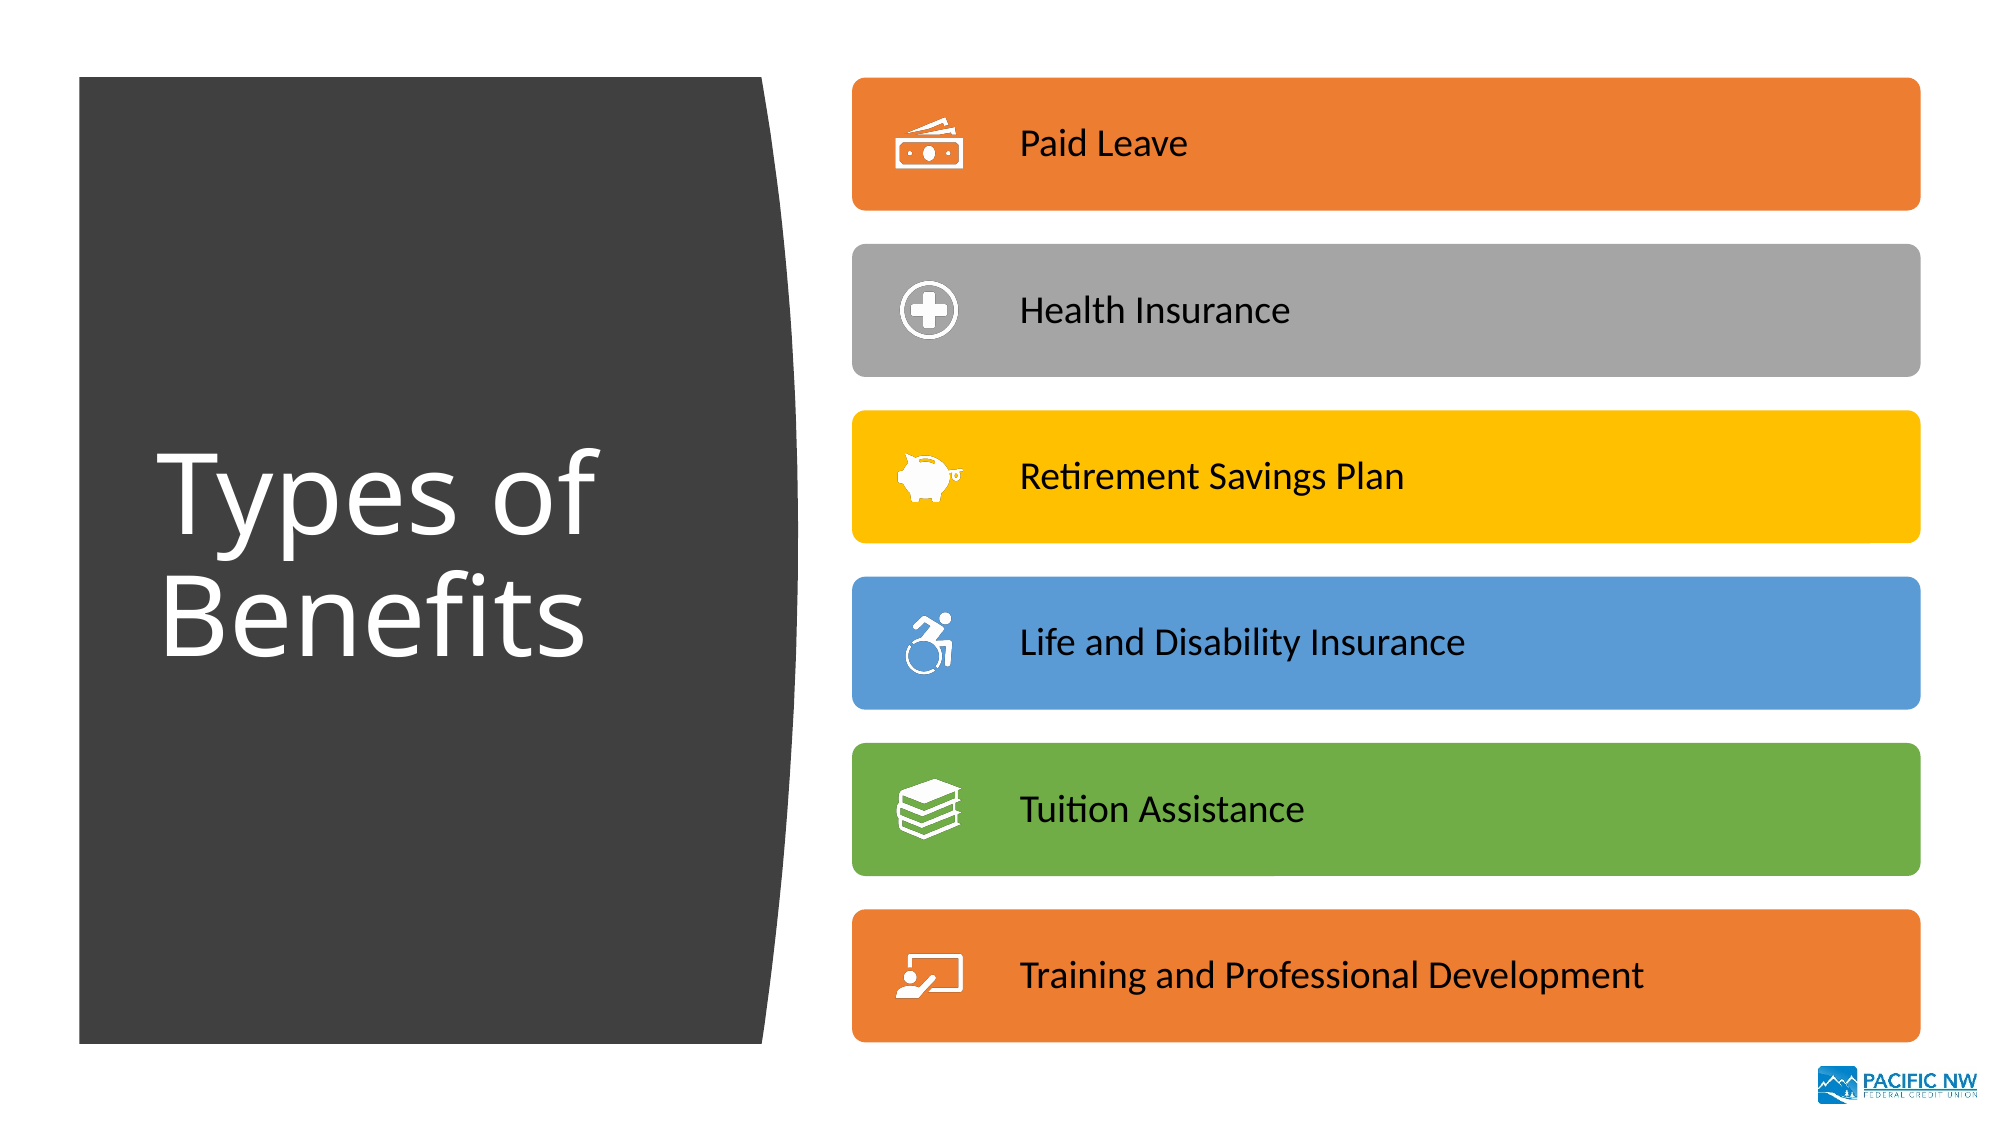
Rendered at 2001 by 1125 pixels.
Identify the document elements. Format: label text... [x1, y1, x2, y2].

title Types of Benefits [141, 166, 702, 953]
text_box [78, 76, 800, 1045]
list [852, 77, 1921, 1043]
picture [1818, 1066, 1977, 1104]
